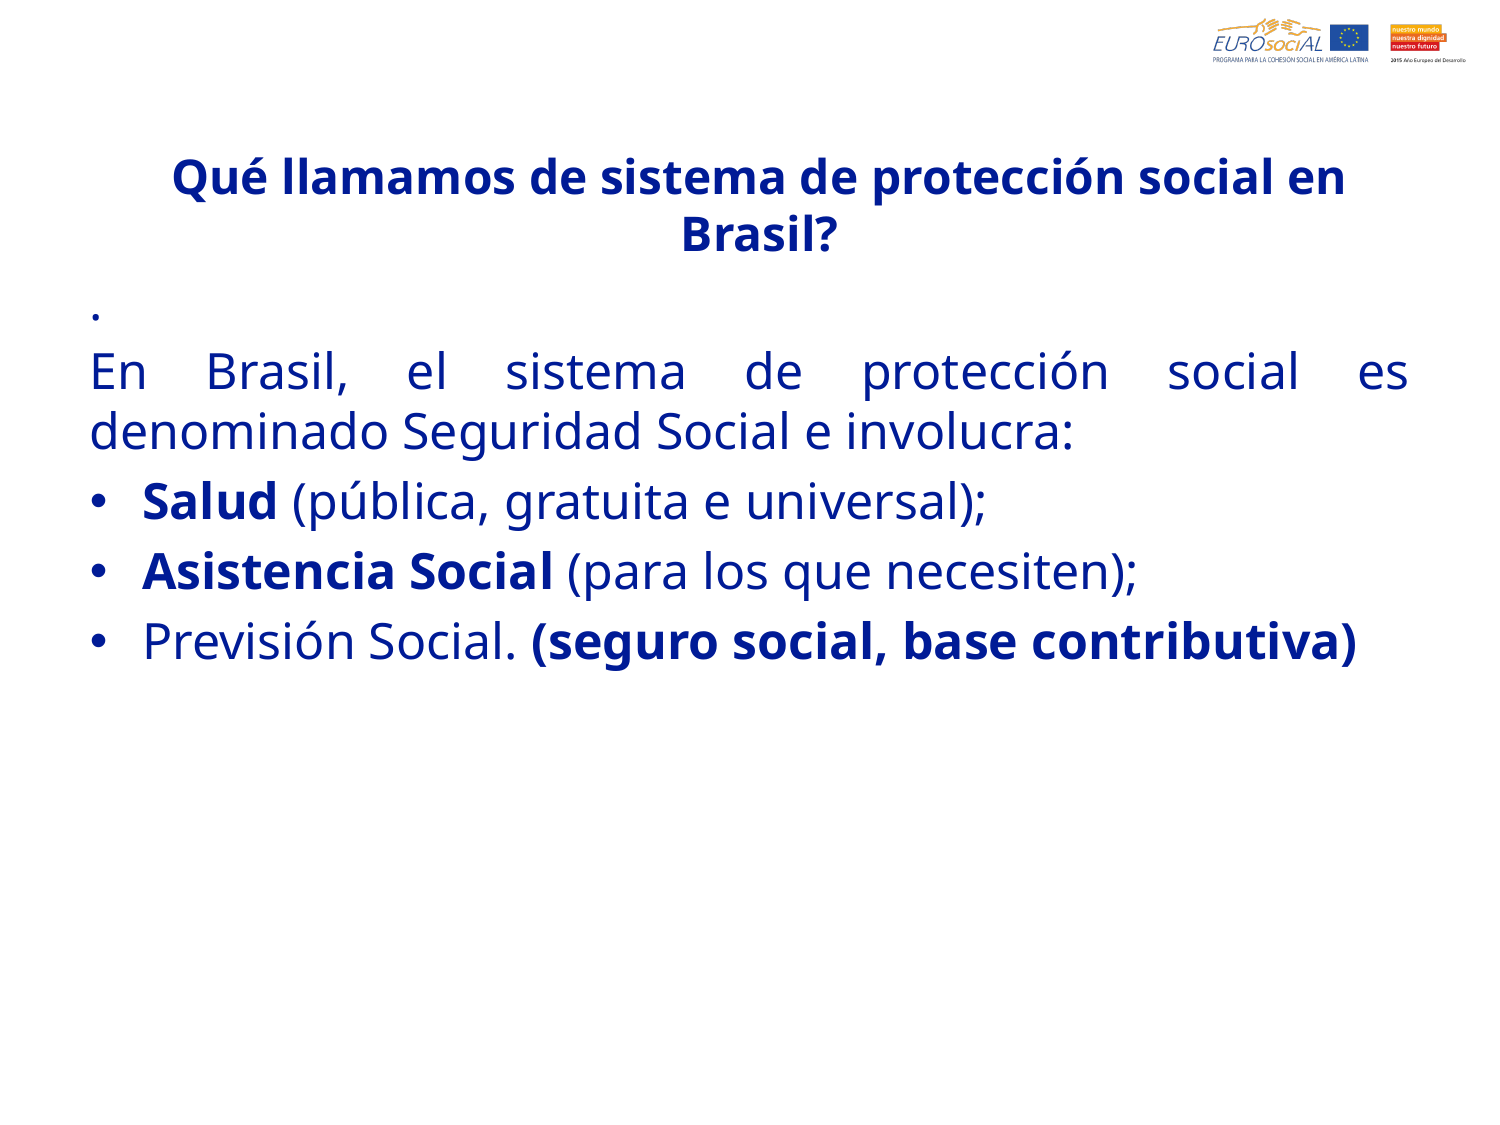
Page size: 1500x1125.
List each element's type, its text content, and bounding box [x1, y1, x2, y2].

title Qué llamamos de sistema de protección social en Brasil? [84, 138, 1435, 327]
list . En Brasil, el sistema de protección social es denominado Seguridad Social e involucra: Salud (pública, gratuita e universal); Asistencia Social (para los que necesiten); Previsión Social. (seguro social, base contributiva) [75, 262, 1425, 1005]
picture [1206, 14, 1470, 69]
